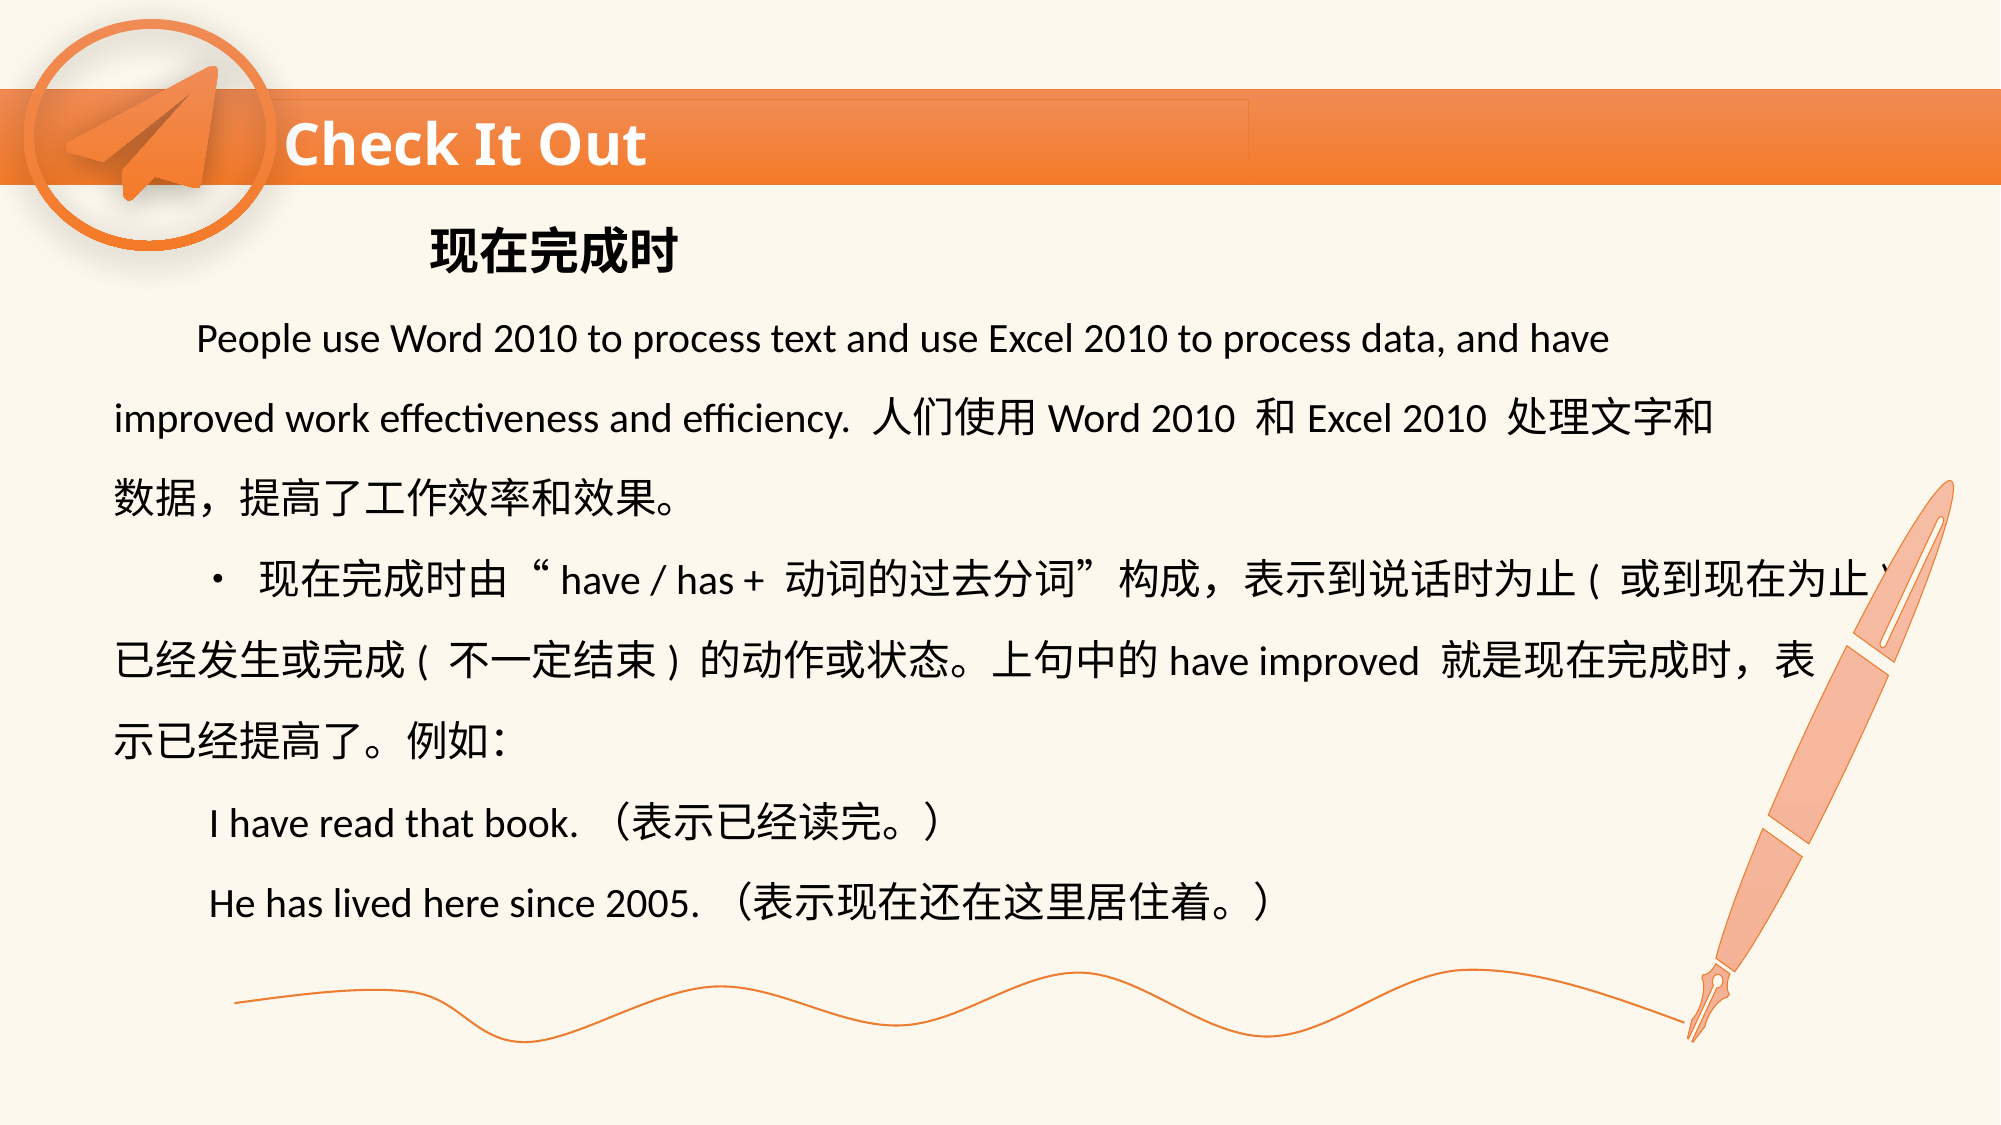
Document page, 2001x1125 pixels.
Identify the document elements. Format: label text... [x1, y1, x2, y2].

list 现在完成时 People use Word 2010 to process text and use Excel 2010 to process data, and have improved work effectiveness and efficiency. 人们使用Word 2010 和Excel 2010 处理文字和 数据，提高了工作效率和效果。 • 现在完成时由“have / has + 动词的过去分词”构成，表示到说话时为止( 或到现在为止) 已经发生或完成( 不一定结束) 的动作或状态。上句中的have improved 就是现在完成时，表 示已经提高了。例如： I have read that book.（表示已经读完。） He has lived here since 2005.（表示现在还在这里居住着。） [99, 251, 1954, 1032]
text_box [234, 480, 1954, 1043]
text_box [0, 18, 2000, 251]
